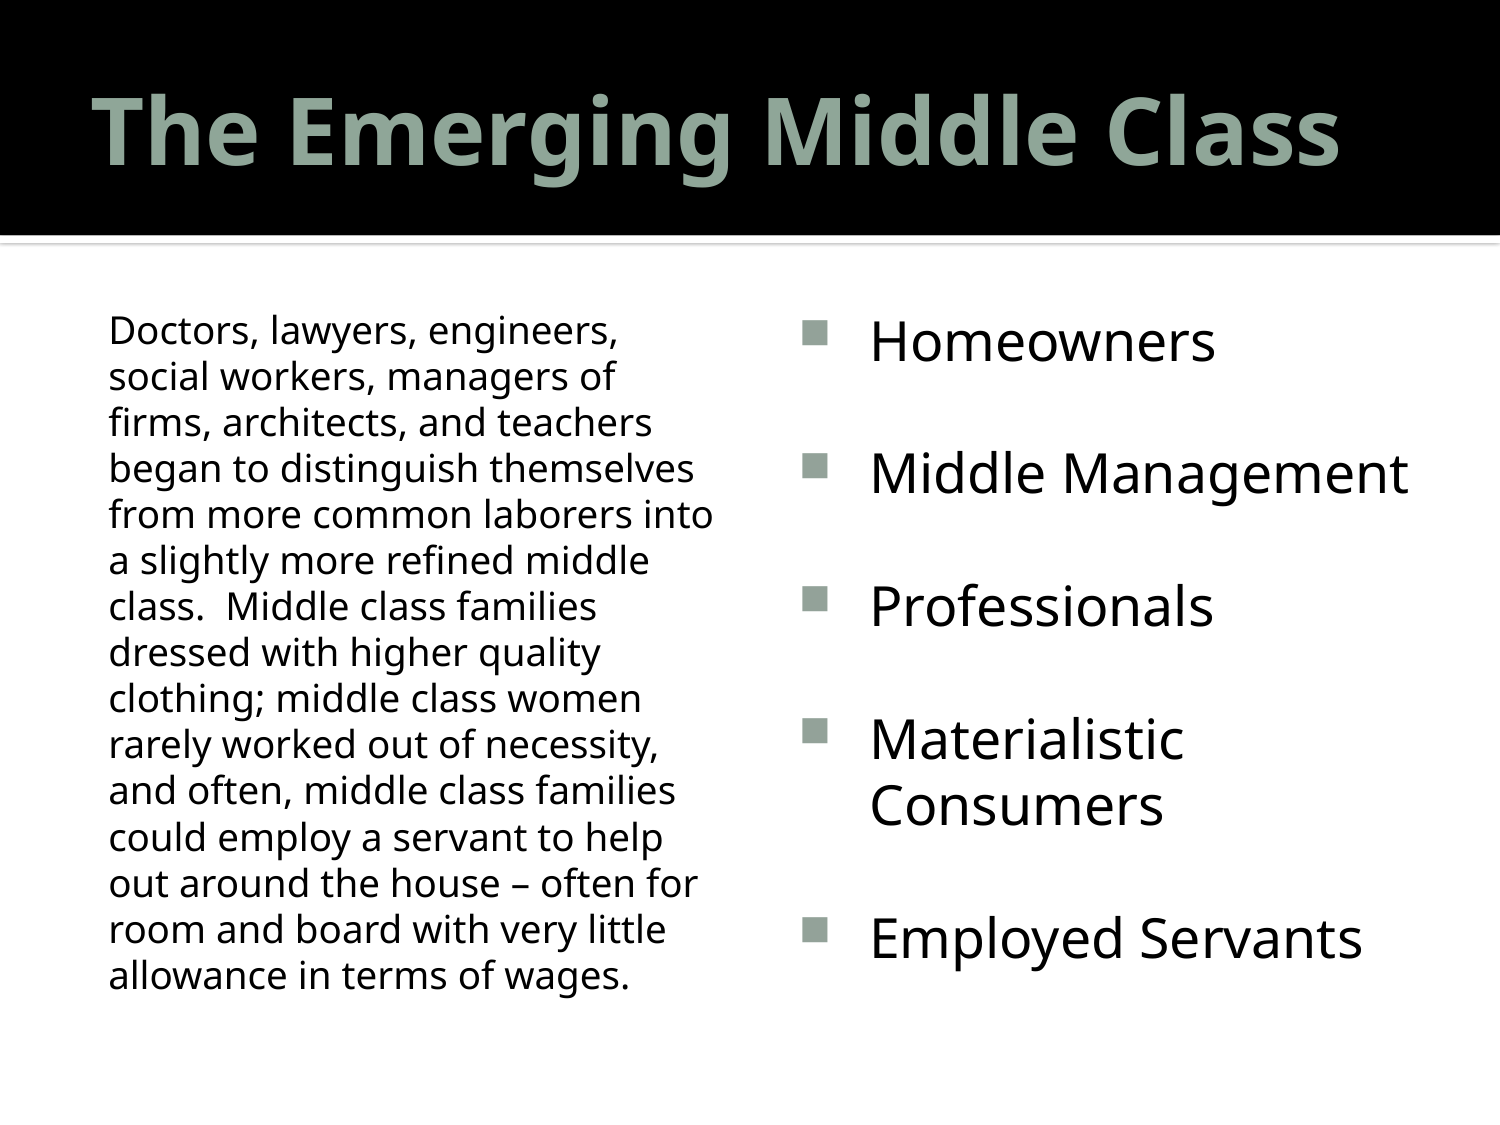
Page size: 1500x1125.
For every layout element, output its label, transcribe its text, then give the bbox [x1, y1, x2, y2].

list Doctors, lawyers, engineers, social workers, managers of firms, architects, and teachers began to distinguish themselves from more common laborers into a slightly more refined middle class. Middle class families dressed with higher quality clothing; middle class women rarely worked out of necessity, and often, middle class families could employ a servant to help out around the house – often for room and board with very little allowance in terms of wages. [75, 291, 738, 1050]
title The Emerging Middle Class [75, 24, 1425, 231]
list Homeowners Middle Management Professionals Materialistic Consumers Employed Servants [762, 291, 1425, 1050]
